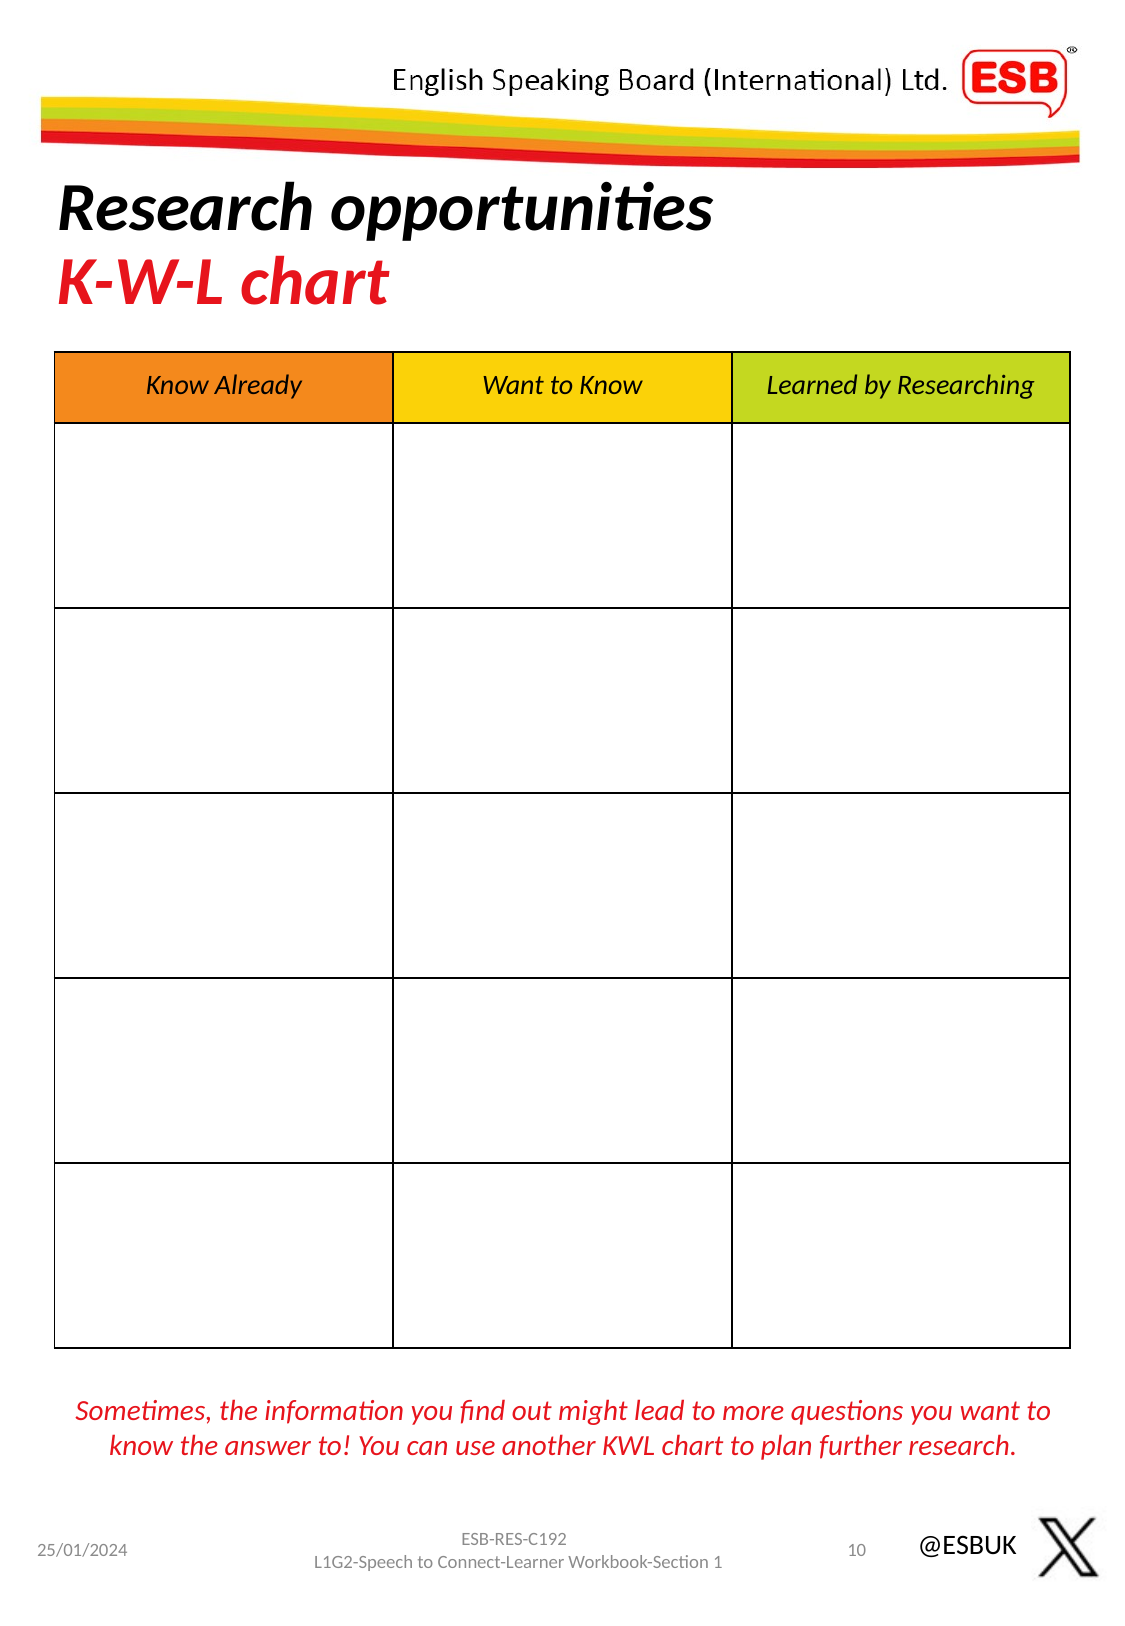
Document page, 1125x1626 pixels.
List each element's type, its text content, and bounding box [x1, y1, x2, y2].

table_header Know Already [55, 353, 392, 422]
picture [1031, 1506, 1110, 1589]
table_cell [55, 424, 392, 607]
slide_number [22, 1506, 276, 1593]
table_cell [394, 794, 731, 977]
table_cell [394, 1164, 731, 1347]
table_header Want to Know [394, 353, 731, 422]
table_cell [55, 1164, 392, 1347]
table_cell [733, 979, 1069, 1162]
table_cell [55, 794, 392, 977]
table_cell [55, 979, 392, 1162]
text_box Sometimes, the information you find out might lead to more questions you want to know the answer to! You can use another KWL chart to plan further research. [55, 1384, 1072, 1469]
table_cell [394, 424, 731, 607]
table_cell [55, 609, 392, 792]
picture [0, 1, 1125, 234]
table_header Learned by Researching [733, 353, 1069, 422]
table_cell [394, 979, 731, 1162]
table_cell [394, 609, 731, 792]
title Research opportunities K-W-L chart [42, 162, 1014, 329]
slide_number 10 [697, 1506, 882, 1593]
table_cell [733, 1164, 1069, 1347]
table_cell [733, 424, 1069, 607]
table_cell [733, 609, 1069, 792]
table_cell [733, 794, 1069, 977]
footer ESB-RES-C192 L1G2-Speech to Connect-Learner Workbook-Section 1 [296, 1506, 697, 1593]
